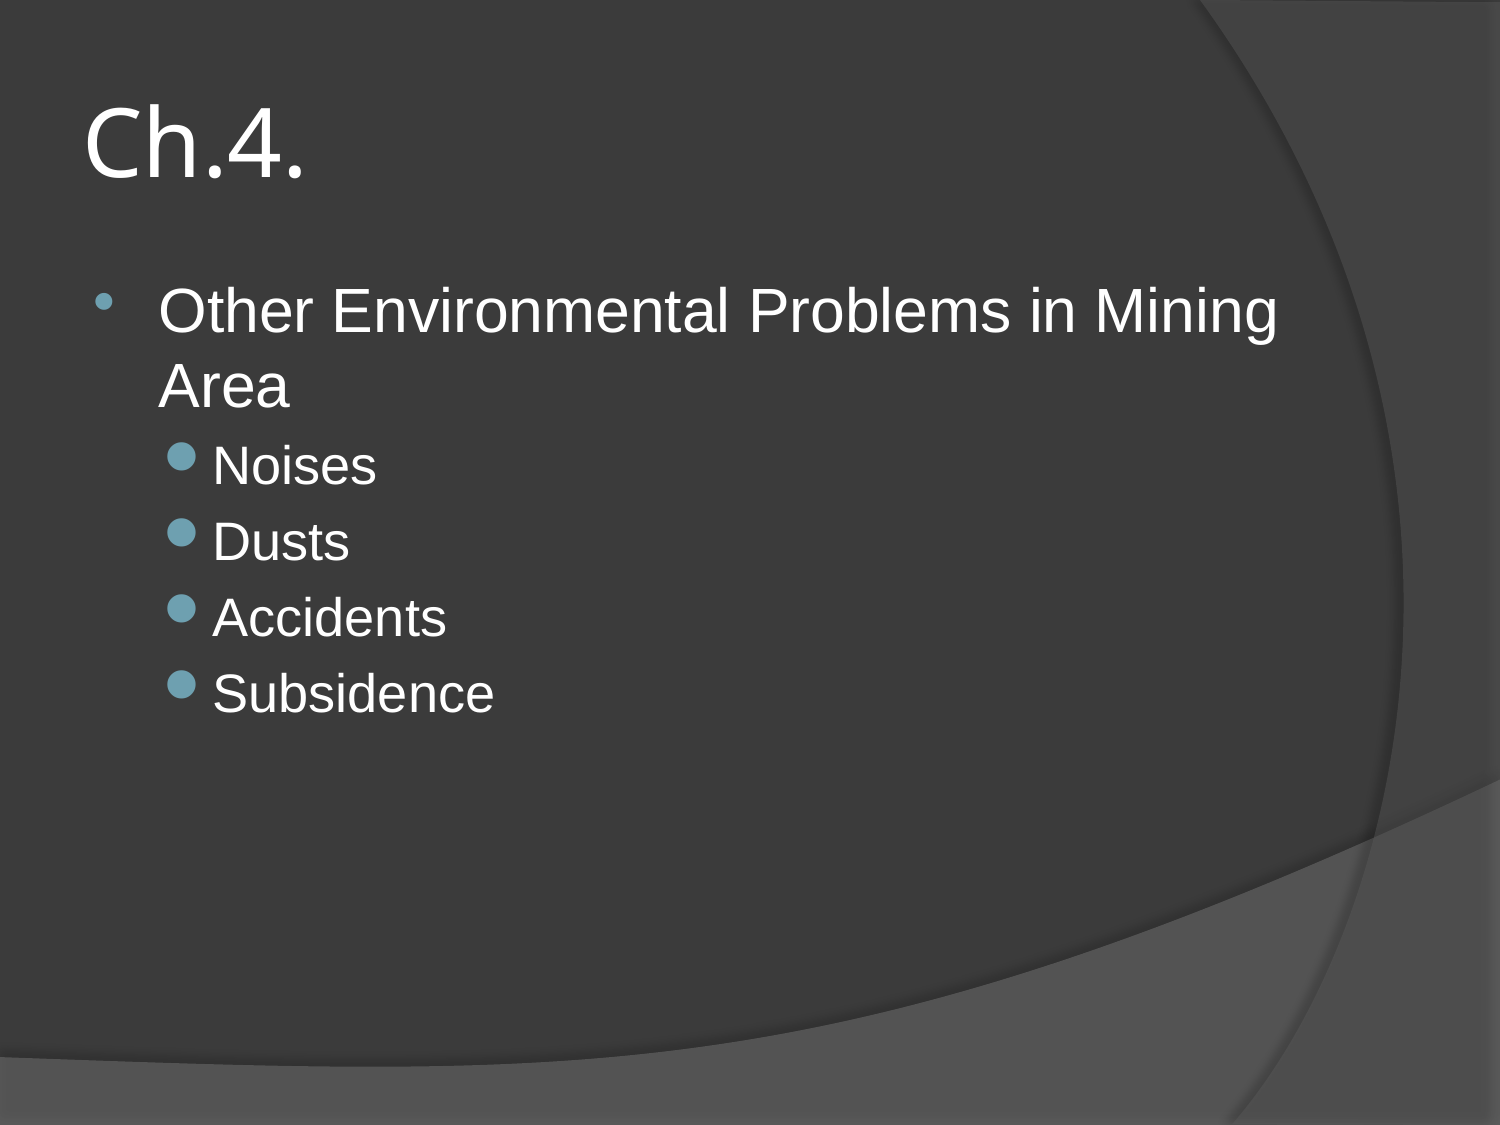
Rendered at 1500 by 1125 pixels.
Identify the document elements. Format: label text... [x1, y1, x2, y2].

list Other Environmental Problems in Mining Area Noises Dusts Accidents Subsidence [75, 262, 1300, 1005]
title Ch.4. [75, 45, 1447, 233]
